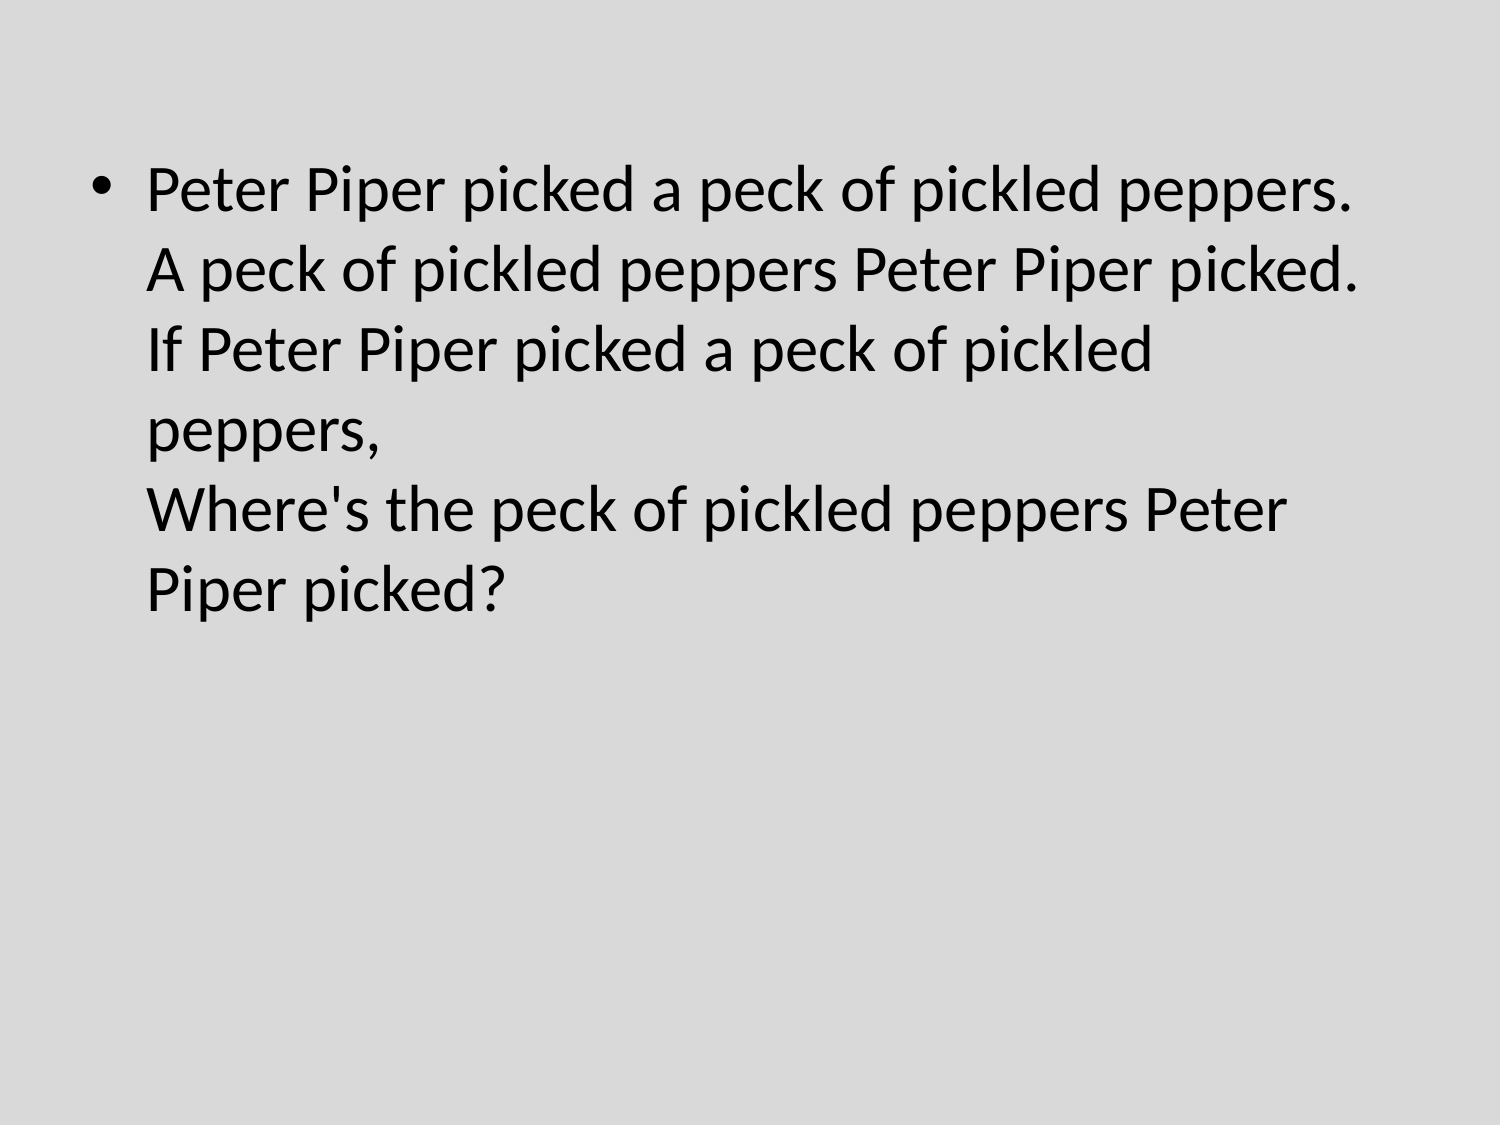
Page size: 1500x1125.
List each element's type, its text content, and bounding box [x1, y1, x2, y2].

list Peter Piper picked a peck of pickled peppers. A peck of pickled peppers Peter Piper picked. If Peter Piper picked a peck of pickled peppers, Where's the peck of pickled peppers Peter Piper picked? [75, 137, 1425, 1005]
